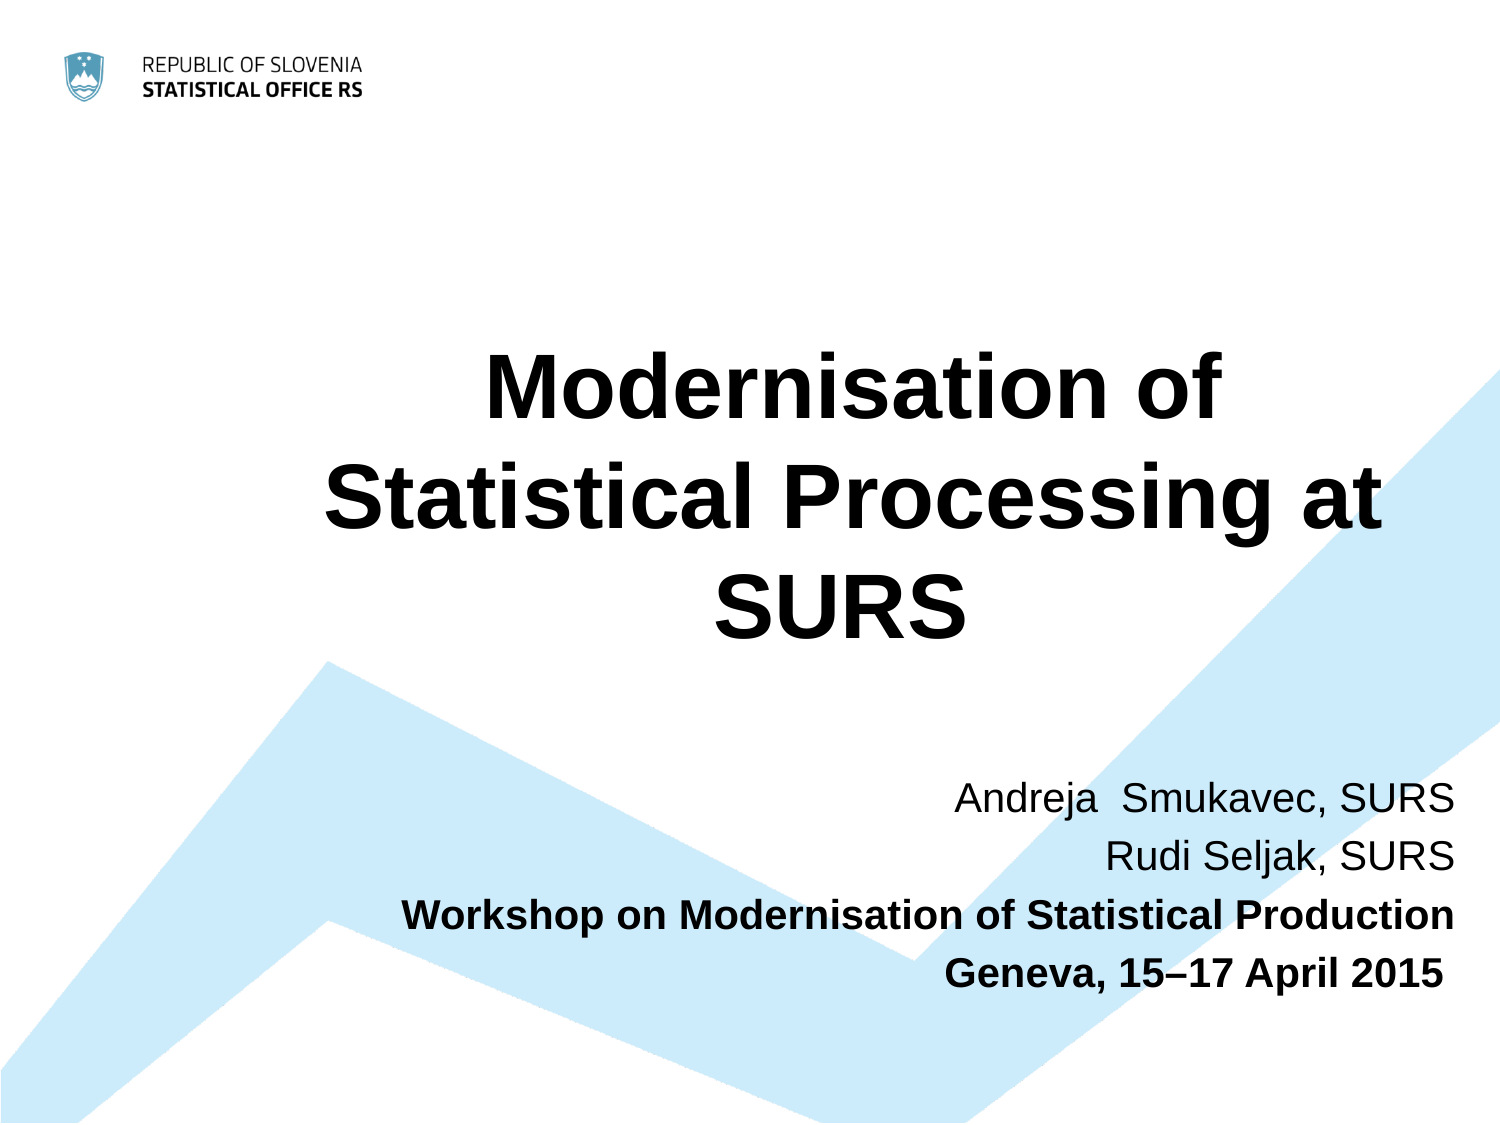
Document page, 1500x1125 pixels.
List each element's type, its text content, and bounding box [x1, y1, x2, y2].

picture [0, 368, 1500, 1123]
title Modernisation of Statistical Processing at SURS [289, 302, 1419, 681]
picture [64, 52, 362, 102]
subtitle Andreja Smukavec, SURS Rudi Seljak, SURS Workshop on Modernisation of Statistical Production Geneva, 15–17 April 2015 [265, 763, 1471, 1024]
